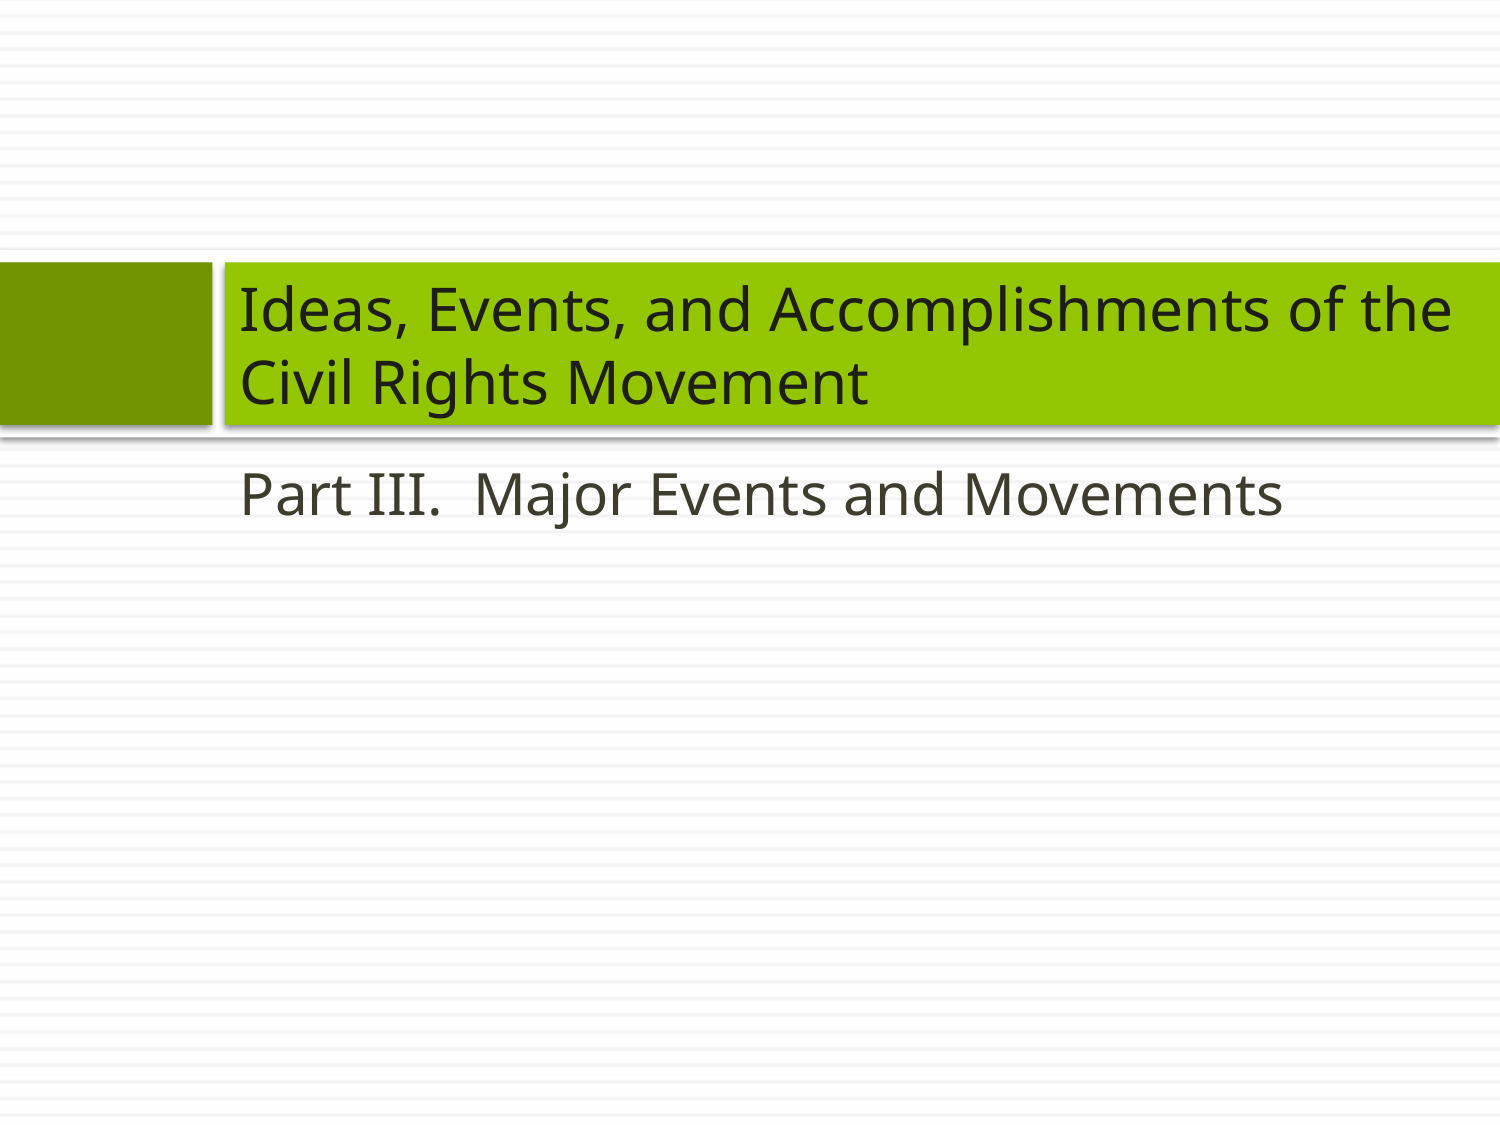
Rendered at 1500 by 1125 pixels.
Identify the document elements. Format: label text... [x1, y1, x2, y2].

title Ideas, Events, and Accomplishments of the Civil Rights Movement [225, 262, 1475, 425]
list Part III. Major Events and Movements [225, 450, 1394, 725]
